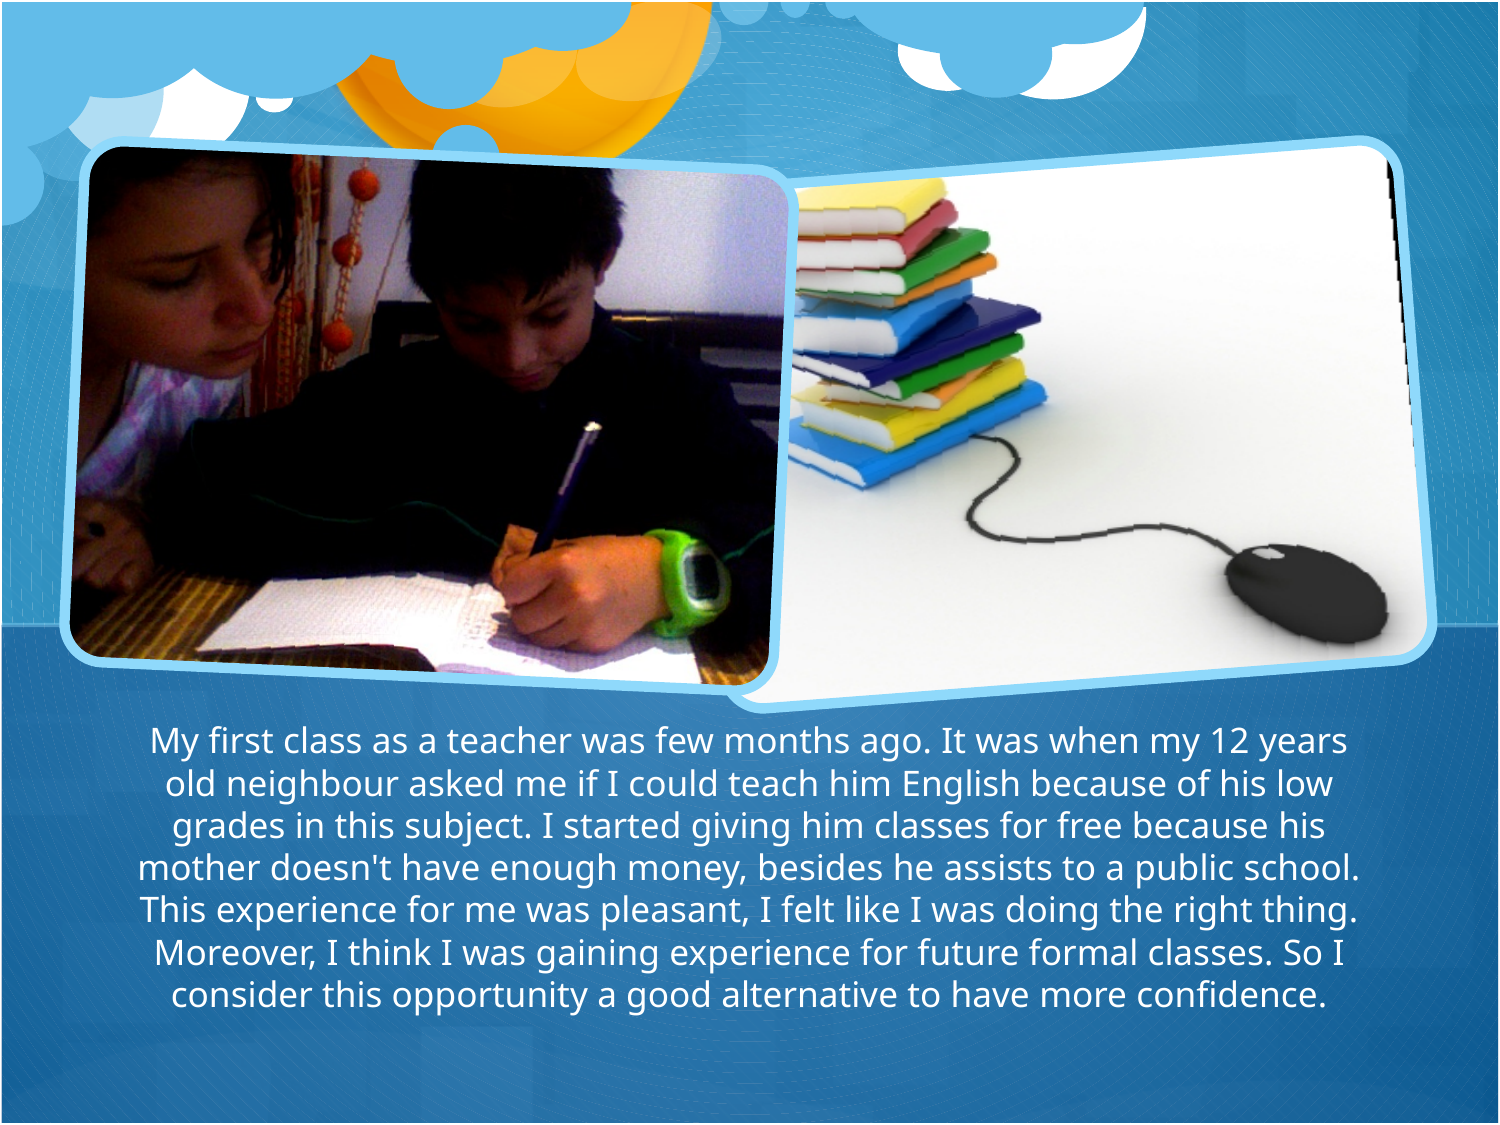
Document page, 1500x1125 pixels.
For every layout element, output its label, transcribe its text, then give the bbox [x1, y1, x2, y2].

picture [2, 2, 1498, 1123]
list My first class as a teacher was few months ago. It was when my 12 years old neighbour asked me if I could teach him English because of his low grades in this subject. I started giving him classes for free because his mother doesn't have enough money, besides he assists to a public school. This experience for me was pleasant, I felt like I was doing the right thing. Moreover, I think I was gaining experience for future formal classes. So I consider this opportunity a good alternative to have more confidence. [116, 711, 1383, 1048]
